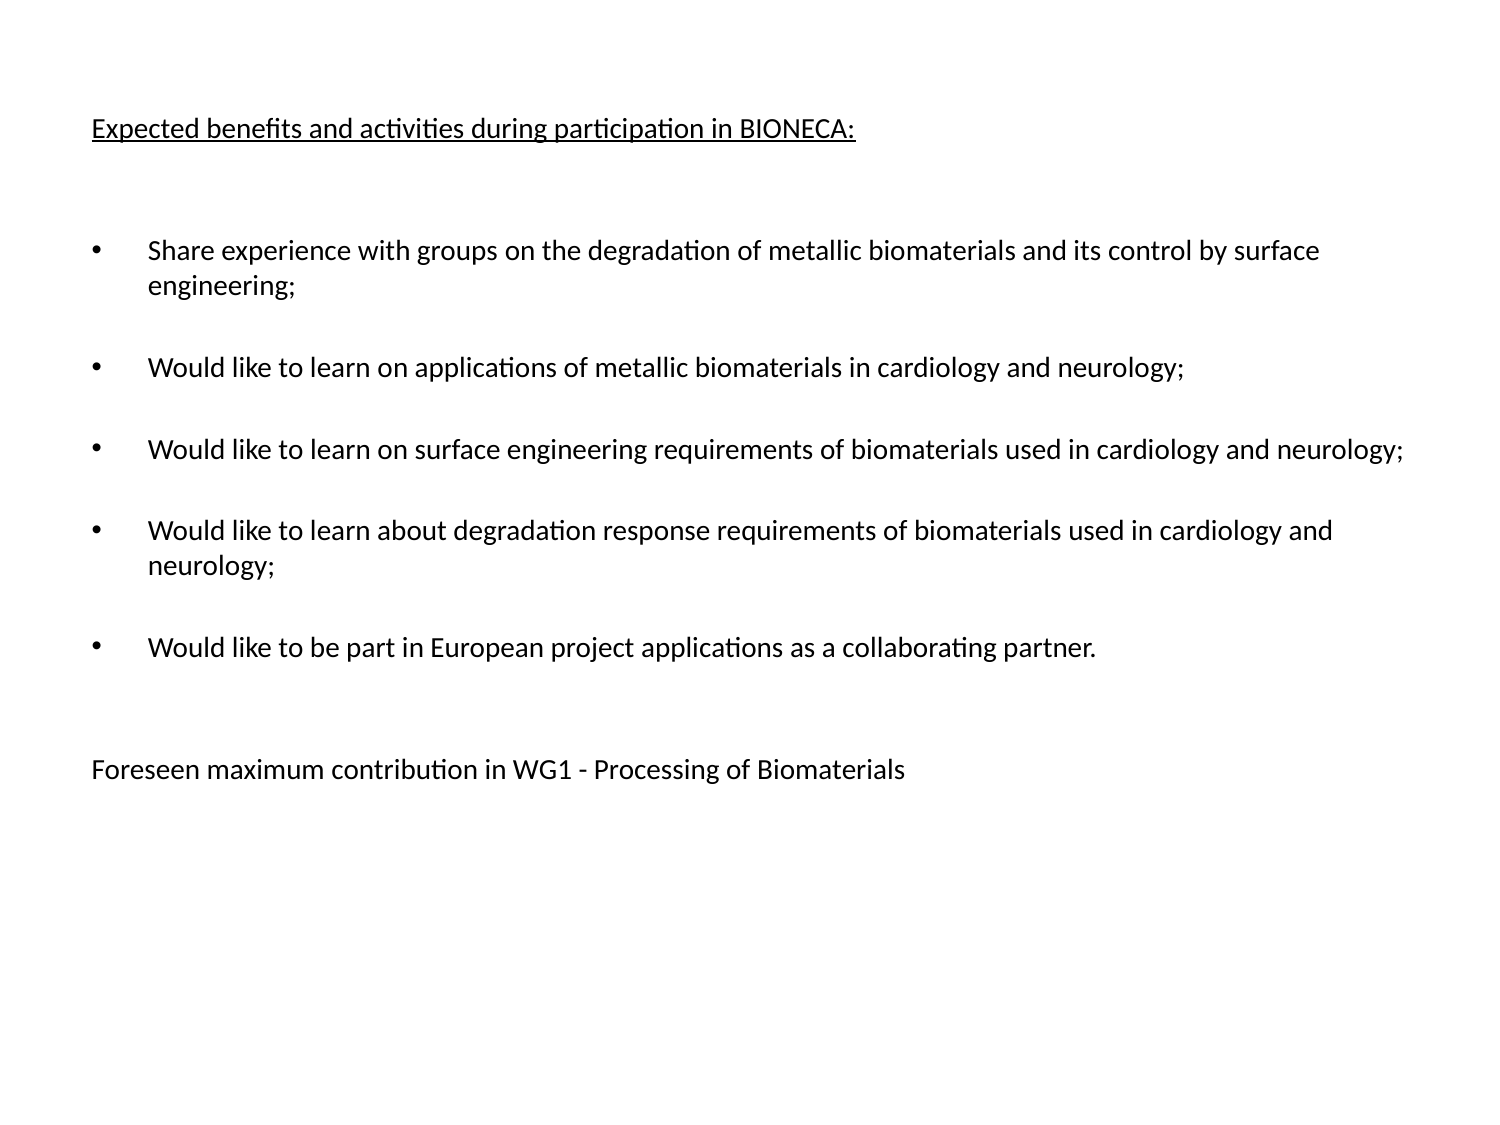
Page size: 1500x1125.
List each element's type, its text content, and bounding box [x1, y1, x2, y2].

list Expected benefits and activities during participation in BIONECA: Share experience with groups on the degradation of metallic biomaterials and its control by surface engineering; Would like to learn on applications of metallic biomaterials in cardiology and neurology; Would like to learn on surface engineering requirements of biomaterials used in cardiology and neurology; Would like to learn about degradation response requirements of biomaterials used in cardiology and neurology; Would like to be part in European project applications as a collaborating partner. Foreseen maximum contribution in WG1 - Processing of Biomaterials [76, 101, 1427, 845]
